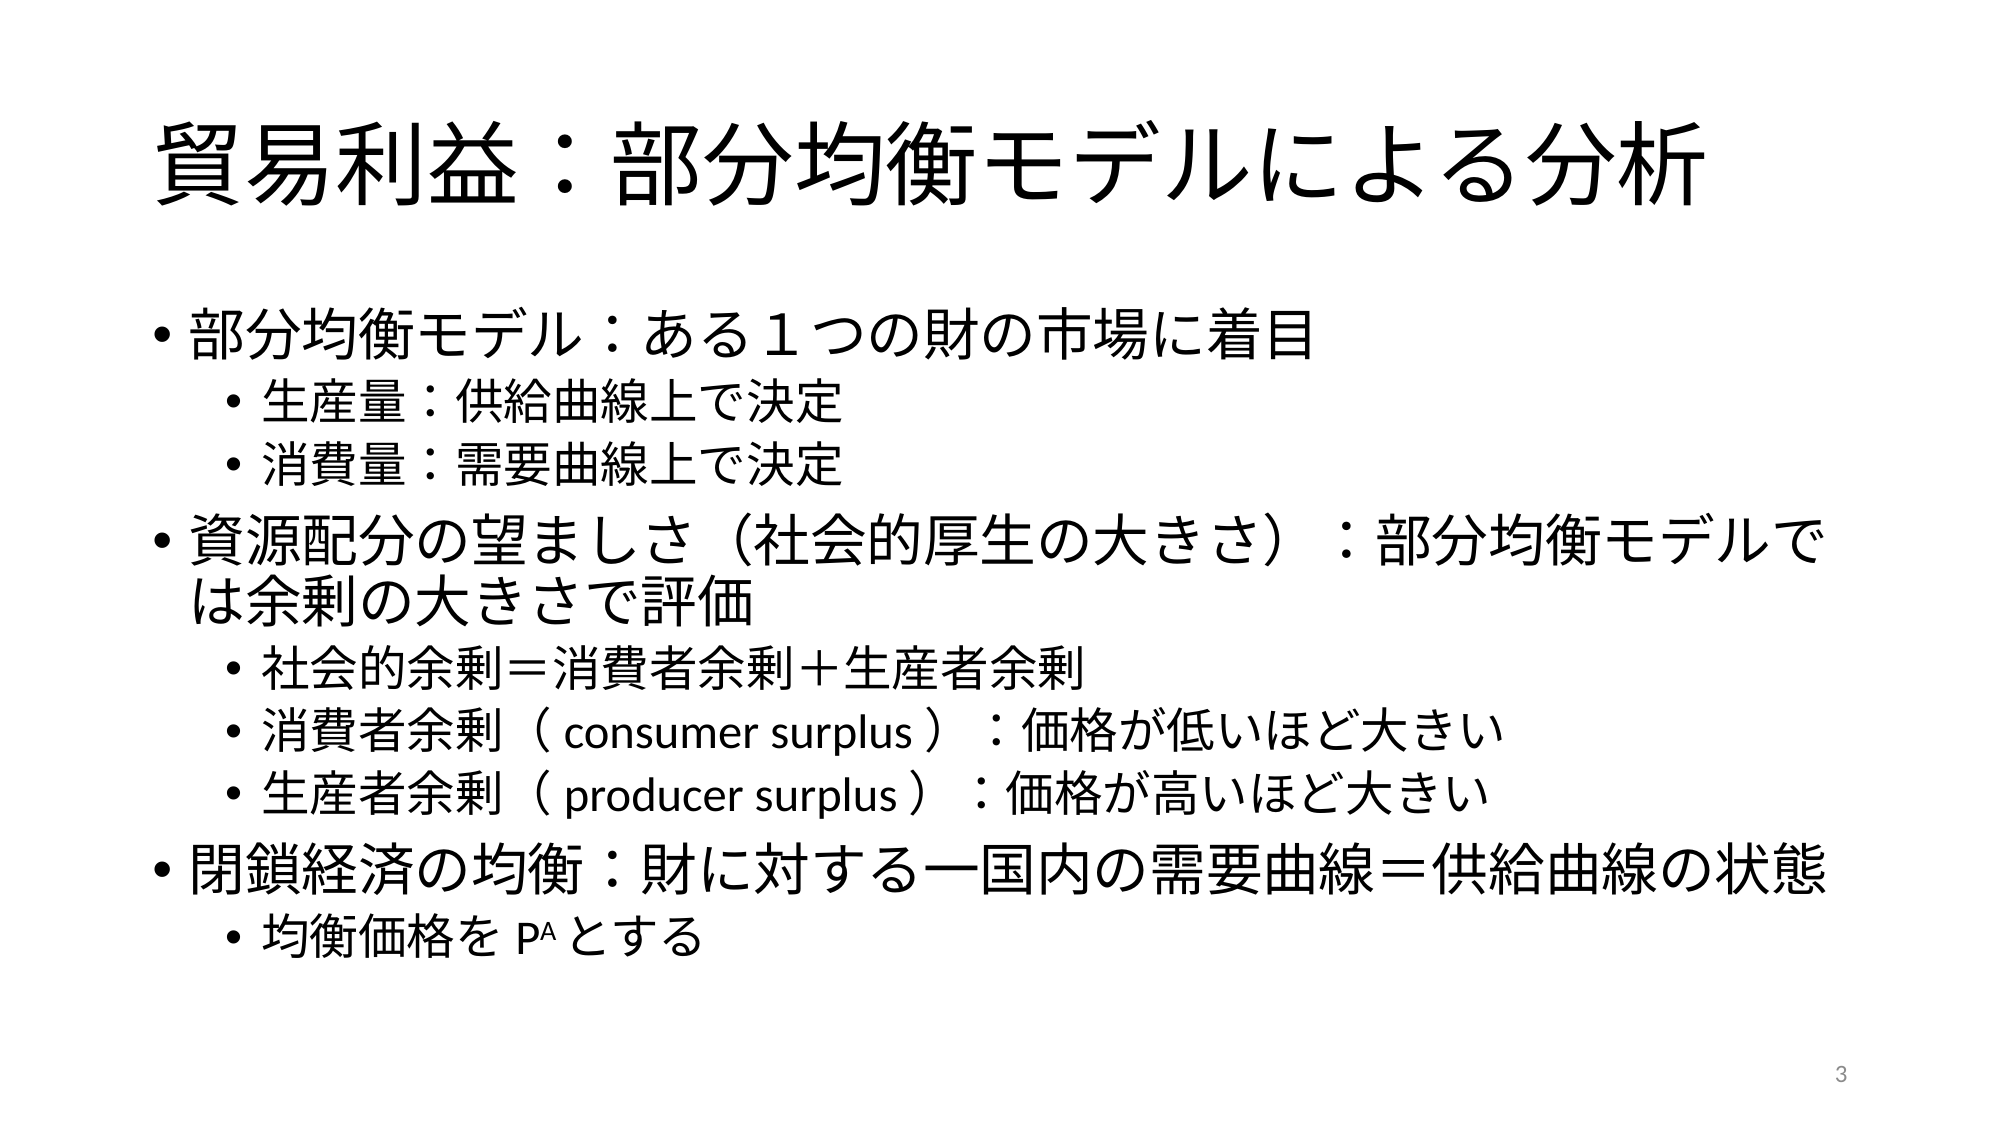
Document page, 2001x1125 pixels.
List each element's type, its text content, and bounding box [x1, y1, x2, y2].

slide_number 3 [1412, 1042, 1863, 1103]
title 貿易利益：部分均衡モデルによる分析 [137, 59, 1863, 278]
list 部分均衡モデル：ある１つの財の市場に着目 生産量：供給曲線上で決定 消費量：需要曲線上で決定 資源配分の望ましさ（社会的厚生の大きさ）：部分均衡モデルでは余剰の大きさで評価 社会的余剰＝消費者余剰＋生産者余剰 消費者余剰（consumer surplus）：価格が低いほど大きい 生産者余剰（producer surplus）：価格が高いほど大きい 閉鎖経済の均衡：財に対する一国内の需要曲線＝供給曲線の状態 均衡価格をPAとする [137, 299, 1863, 1014]
